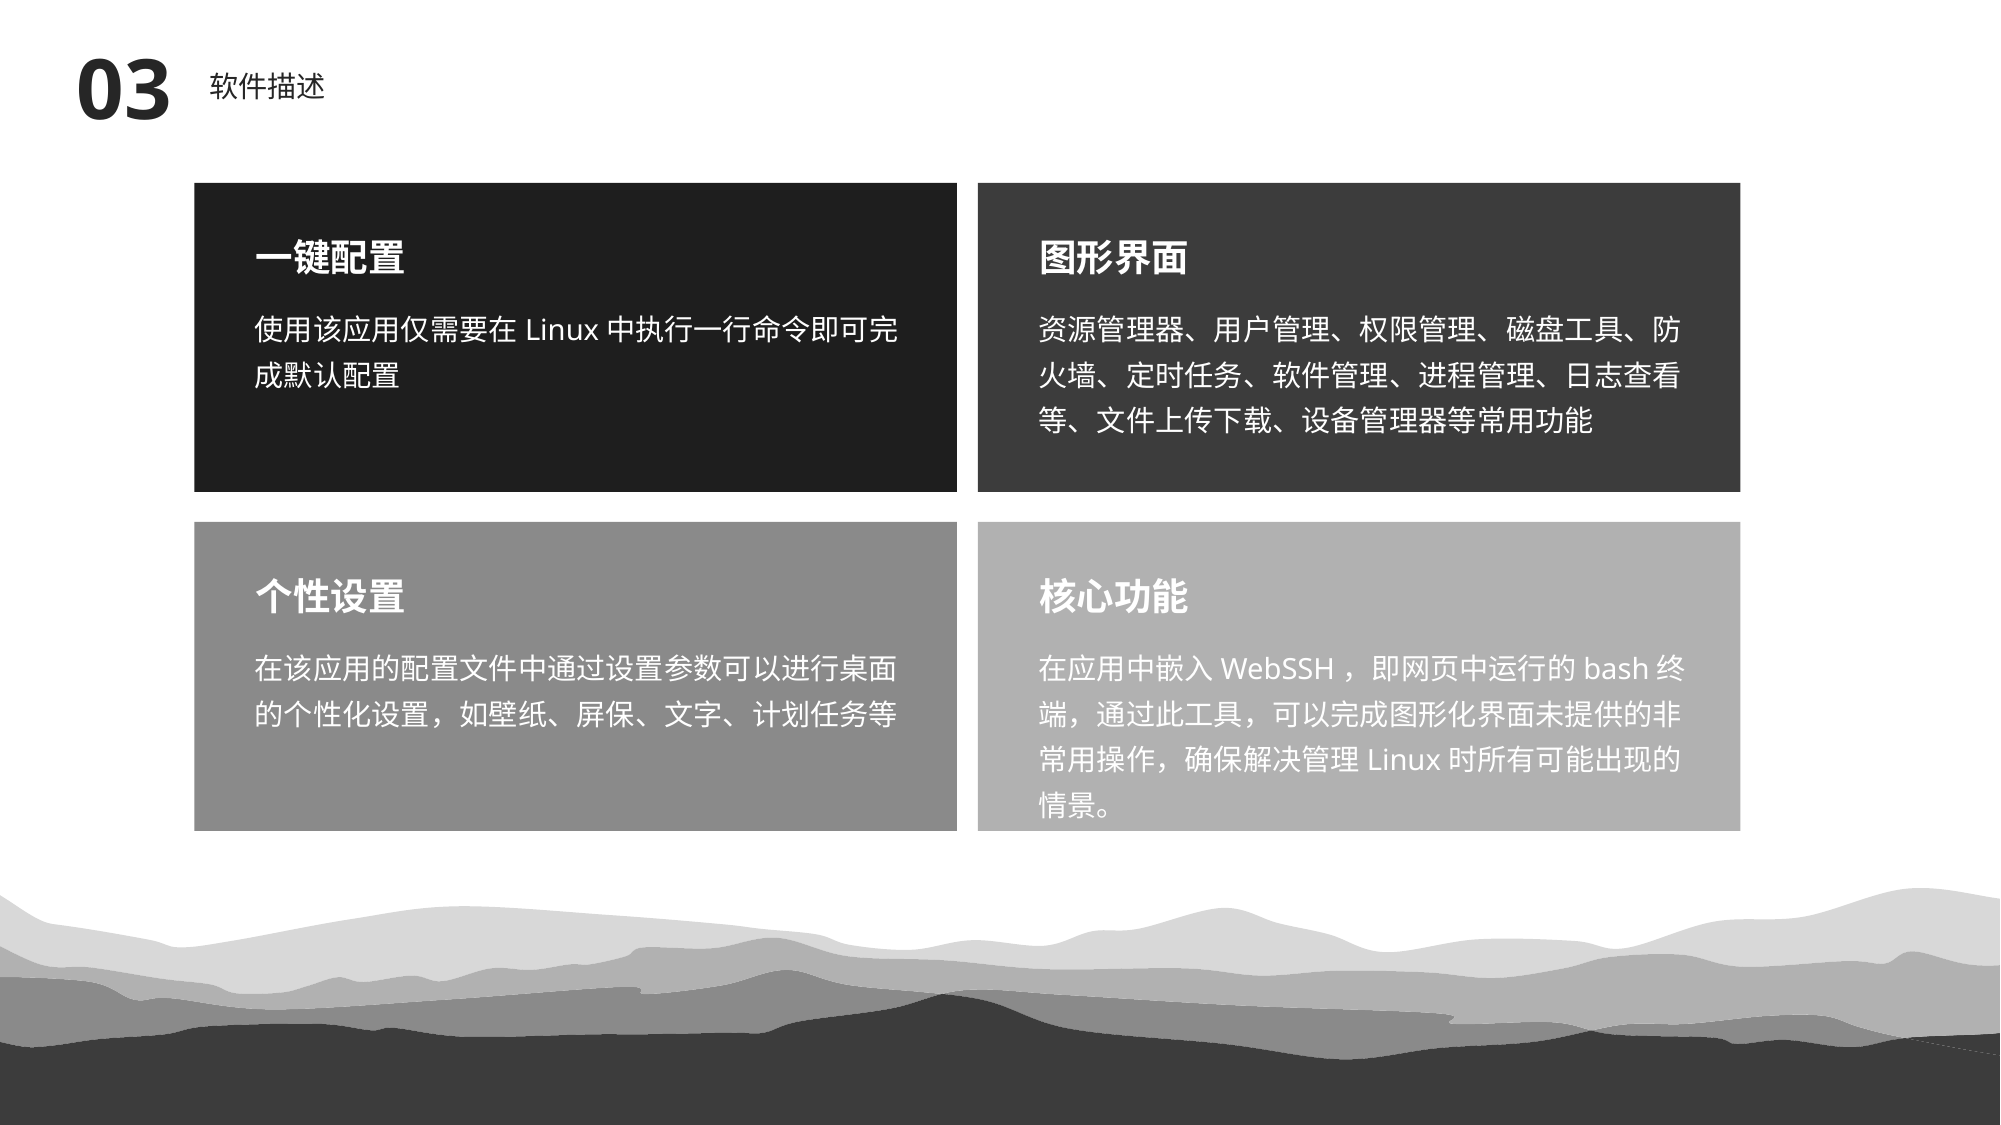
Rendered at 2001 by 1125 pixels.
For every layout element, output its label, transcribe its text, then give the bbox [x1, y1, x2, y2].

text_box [977, 182, 1741, 492]
list 03 [61, 39, 195, 137]
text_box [977, 521, 1741, 831]
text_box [194, 521, 957, 831]
list 软件描述 [194, 60, 501, 116]
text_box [194, 182, 957, 492]
